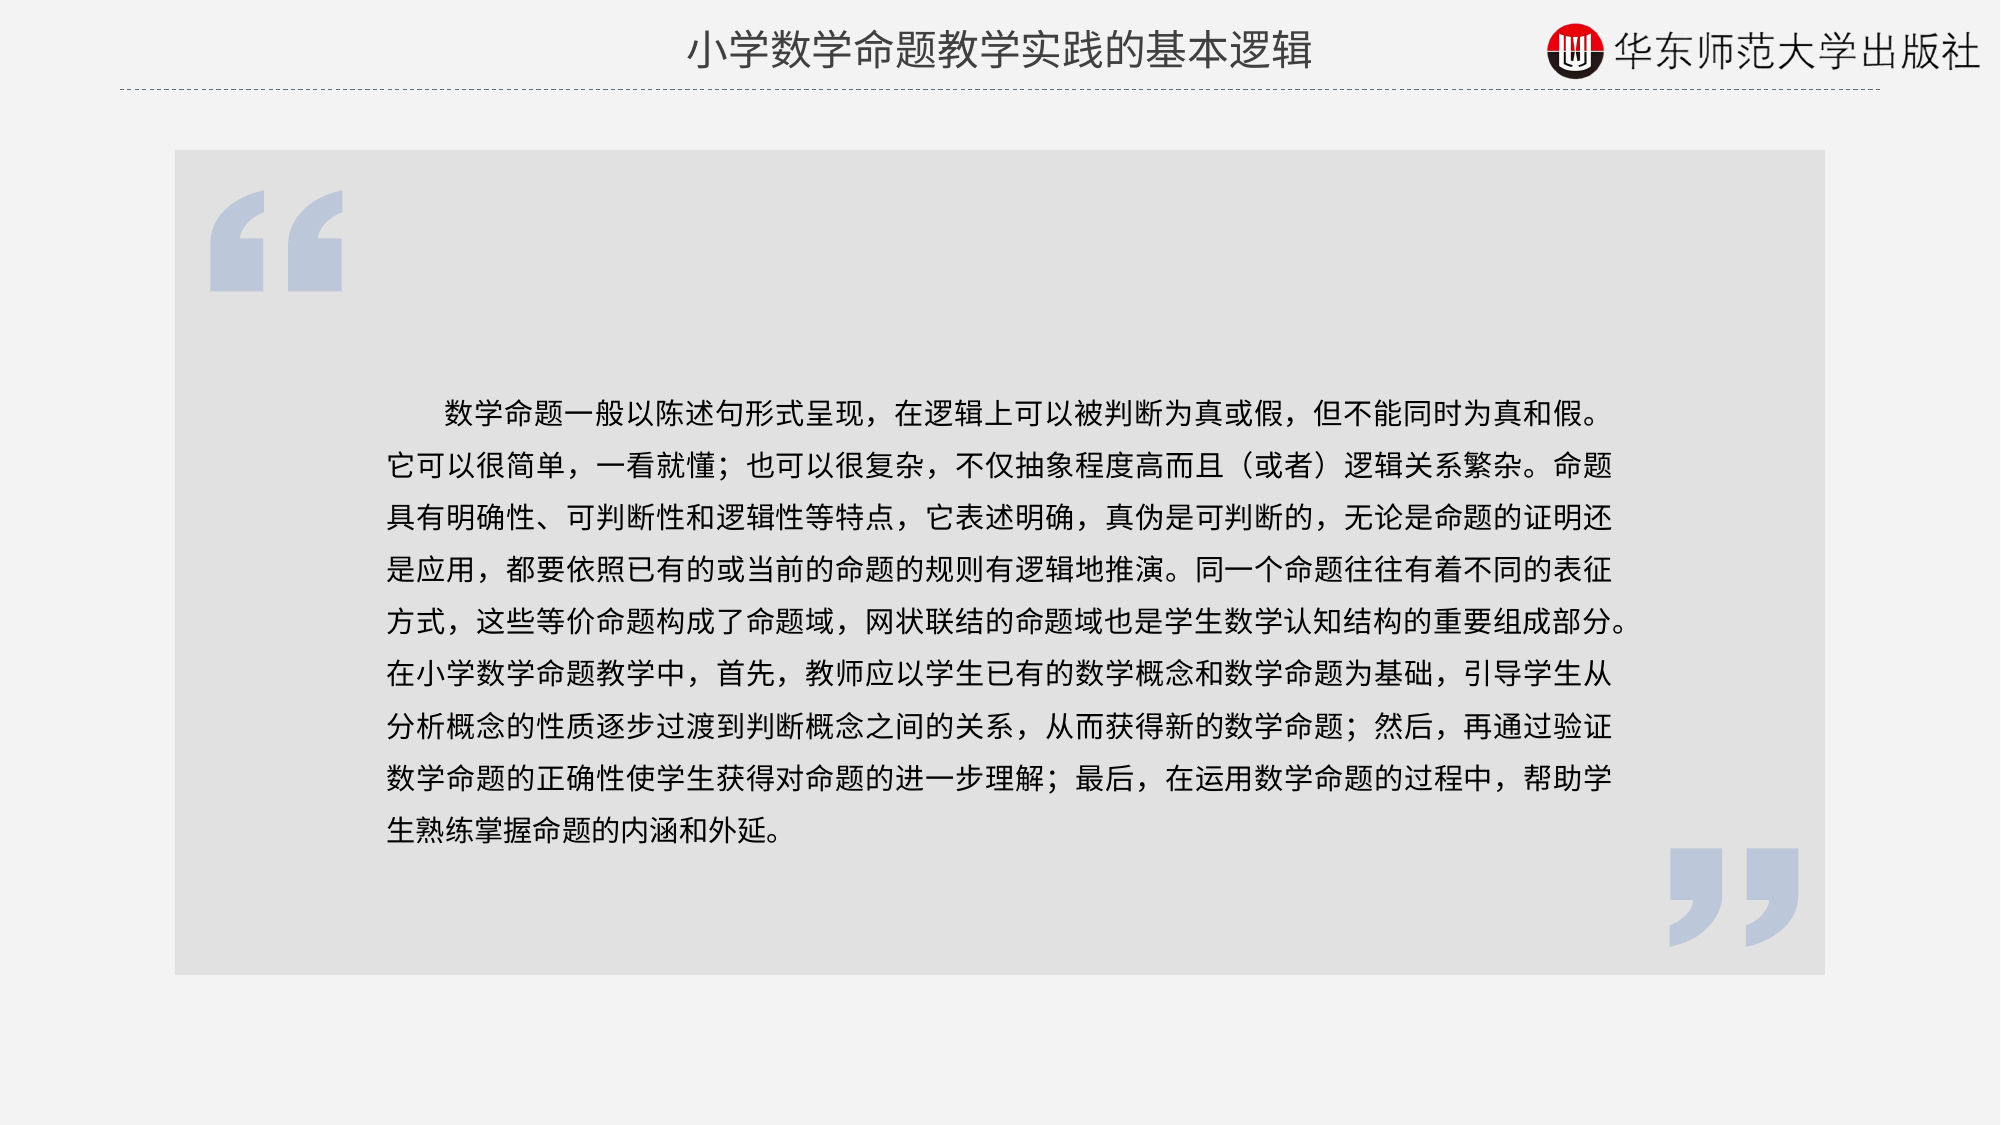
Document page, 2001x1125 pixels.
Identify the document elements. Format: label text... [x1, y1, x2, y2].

text_box [1744, 847, 1800, 949]
text_box [287, 189, 344, 293]
text_box 数学命题一般以陈述句形式呈现，在逻辑上可以被判断为真或假，但不能同时为真和假。它可以很简单，一看就懂；也可以很复杂，不仅抽象程度高而且（或者）逻辑关系繁杂。命题具有明确性、可判断性和逻辑性等特点，它表述明确，真伪是可判断的，无论是命题的证明还是应用，都要依照已有的或当前的命题的规则有逻辑地推演。同一个命题往往有着不同的表征方式，这些等价命题构成了命题域，网状联结的命题域也是学生数学认知结构的重要组成部分。在小学数学命题教学中，首先，教师应以学生已有的数学概念和数学命题为基础，引导学生从分析概念的性质逐步过渡到判断概念之间的关系，从而获得新的数学命题；然后，再通过验证数学命题的正确性使学生获得对命题的进一步理解；最后，在运用数学命题的过程中，帮助学生熟练掌握命题的内涵和外延。 [371, 370, 1629, 855]
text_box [1536, 13, 1989, 83]
text_box 小学数学命题教学实践的基本逻辑 [680, 23, 1320, 74]
text_box [1668, 847, 1724, 949]
text_box [174, 149, 1826, 976]
text_box [209, 189, 265, 293]
